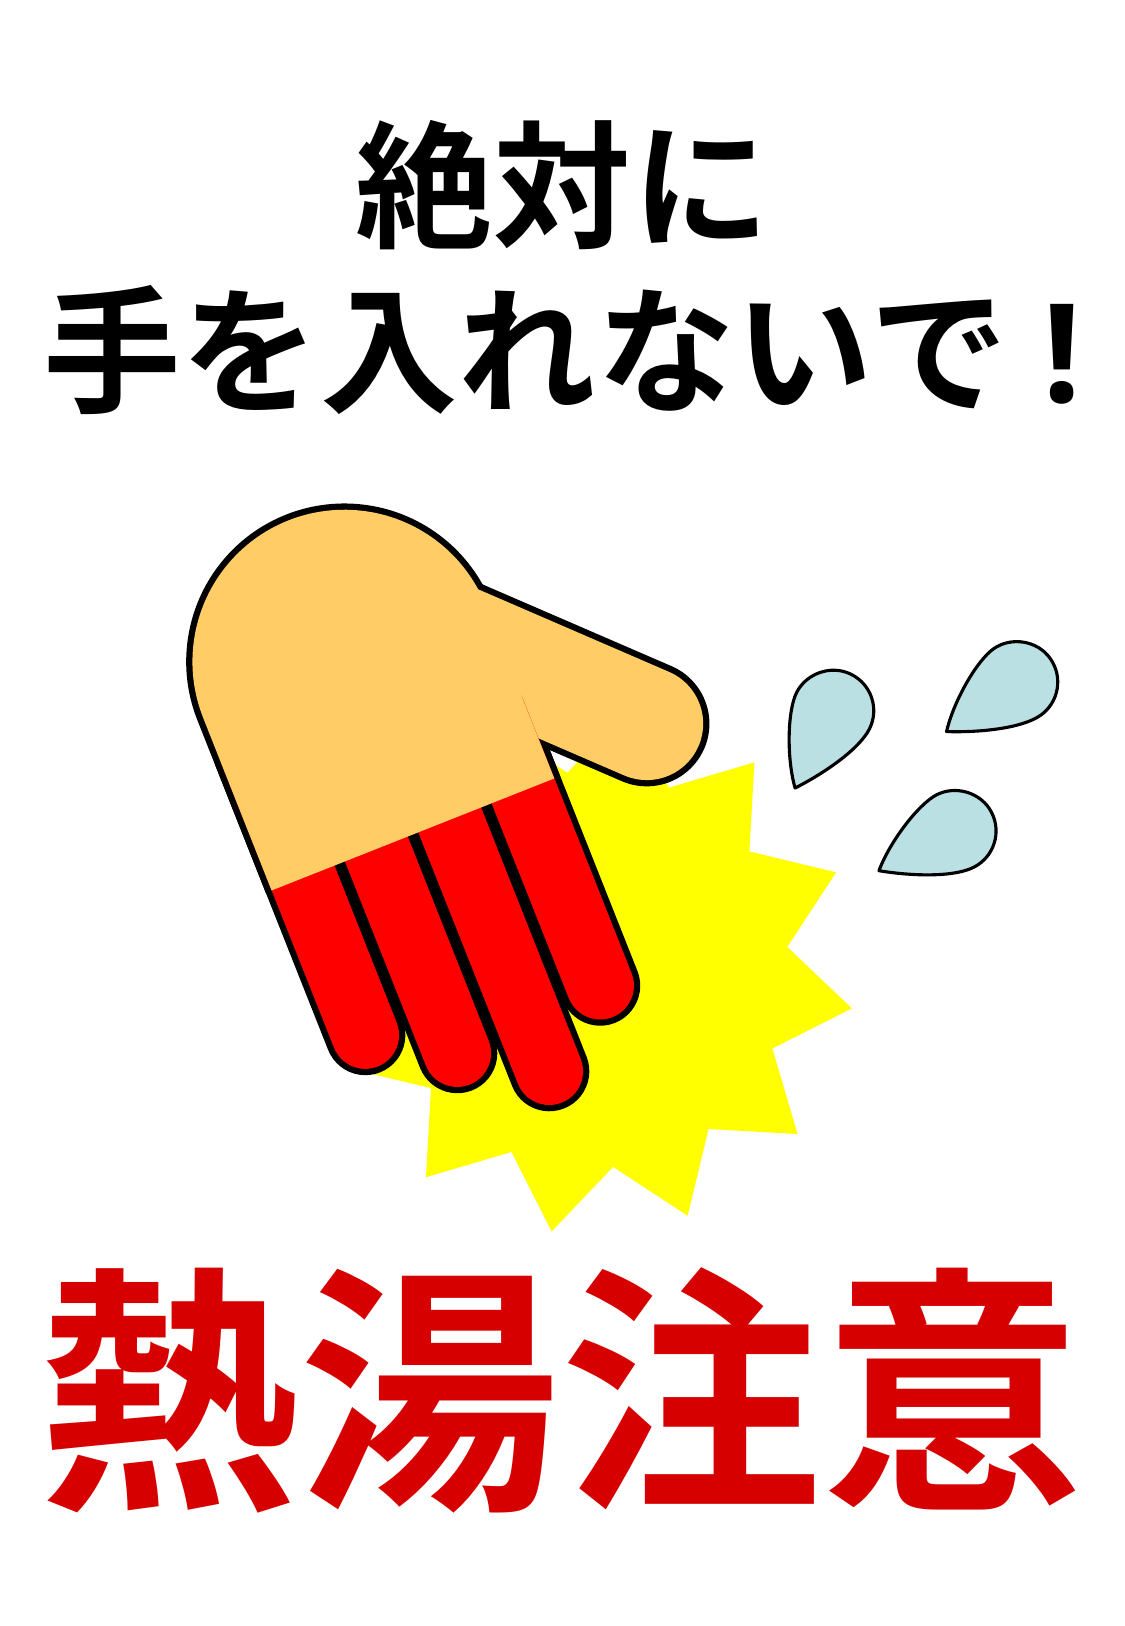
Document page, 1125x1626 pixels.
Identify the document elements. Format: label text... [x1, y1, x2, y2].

text_box 熱湯注意 [23, 1221, 1104, 1550]
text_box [268, 477, 936, 1272]
text_box 絶対に 手を入れないで! [0, 92, 1125, 438]
